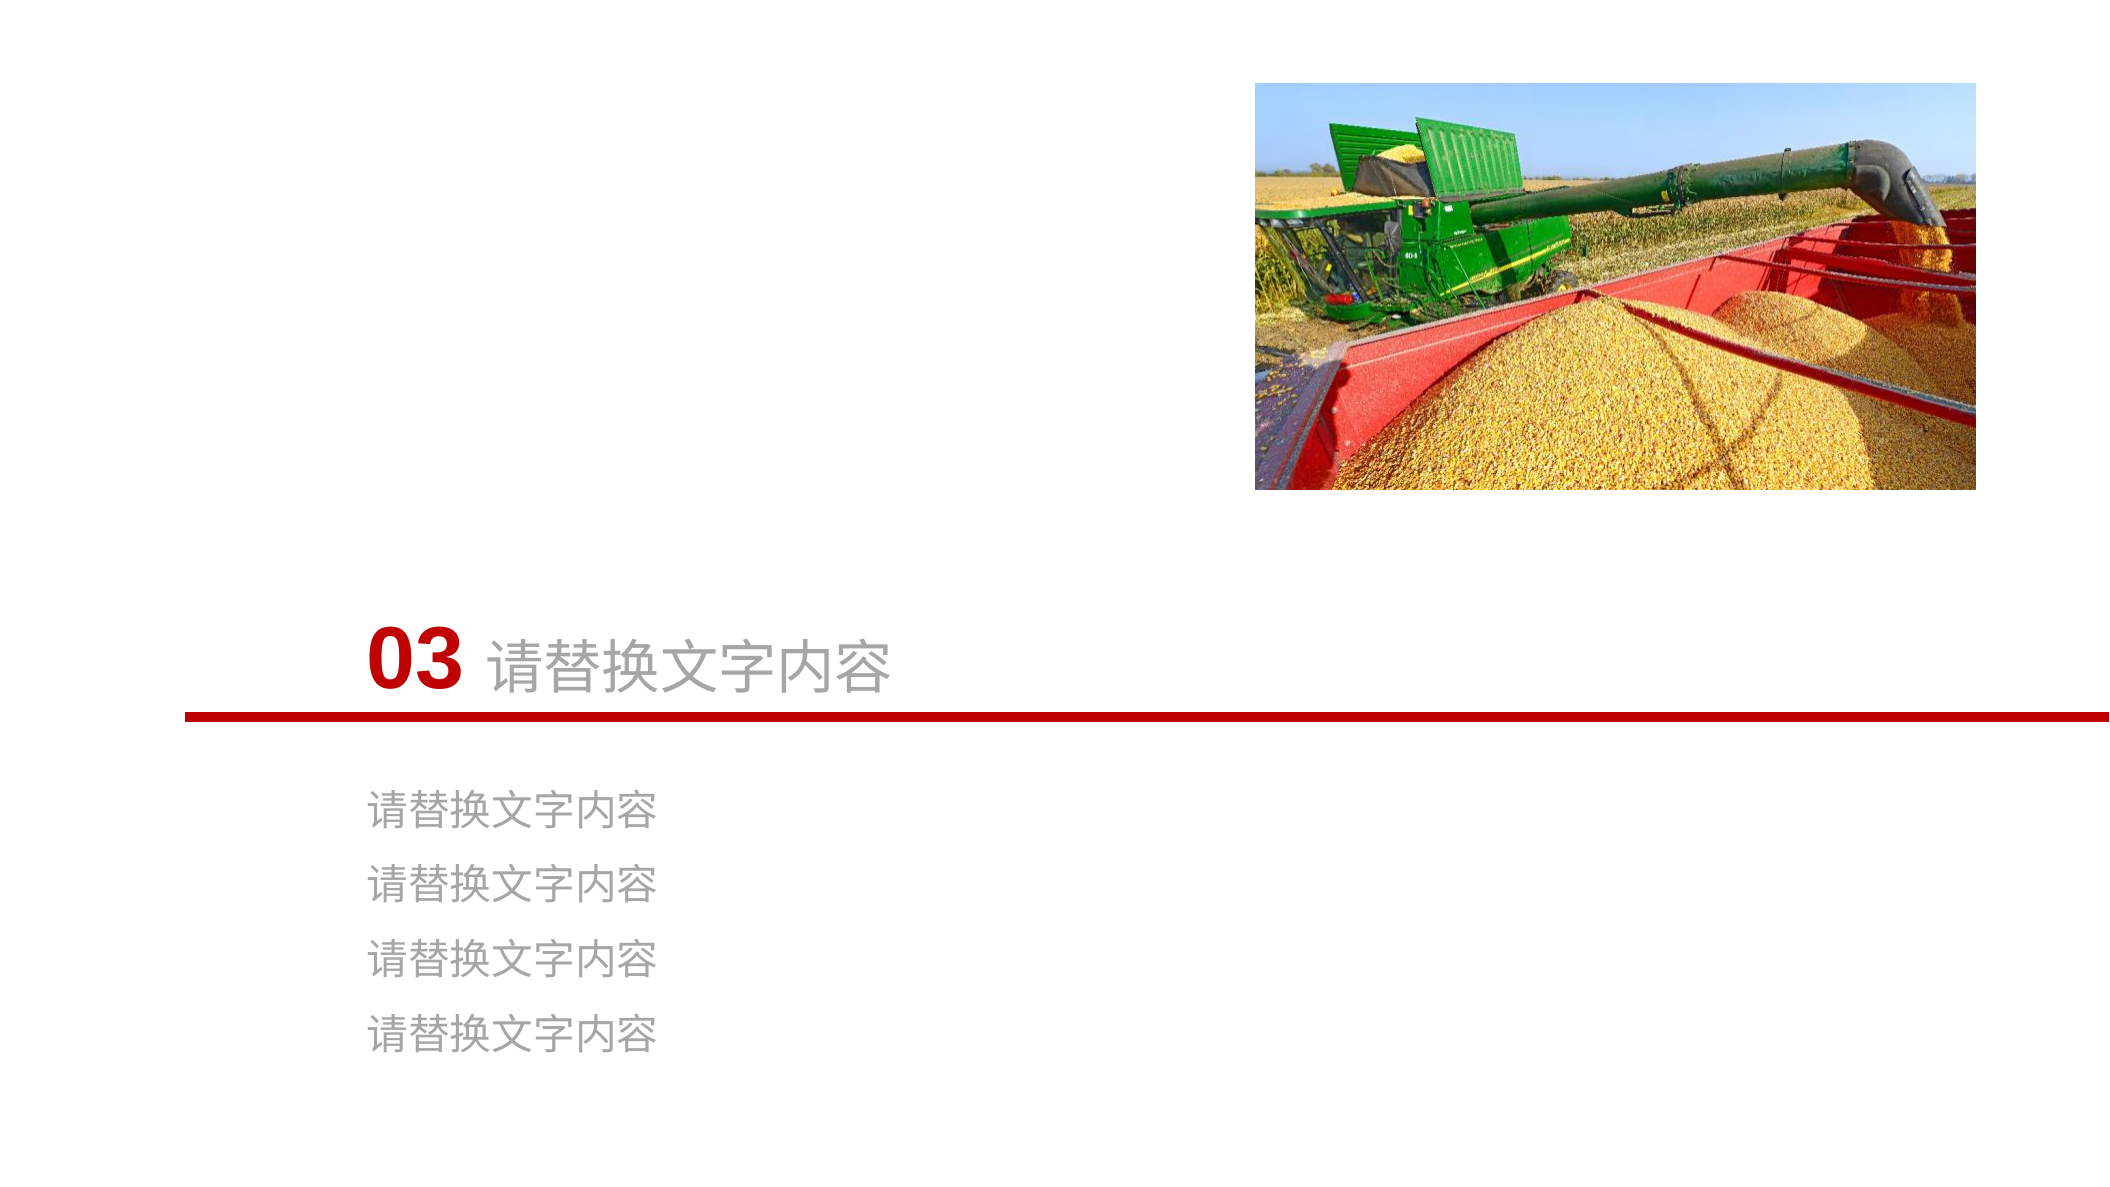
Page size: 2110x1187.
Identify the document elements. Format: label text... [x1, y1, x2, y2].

text_box 03请替换文字内容 [351, 572, 1149, 705]
text_box 请替换文字内容 [351, 990, 925, 1065]
text_box [1254, 82, 1977, 490]
text_box 请替换文字内容 [351, 840, 925, 915]
text_box 03请替换文字内容 [351, 706, 1149, 712]
text_box 请替换文字内容 [351, 915, 925, 990]
text_box 请替换文字内容 [351, 766, 925, 840]
